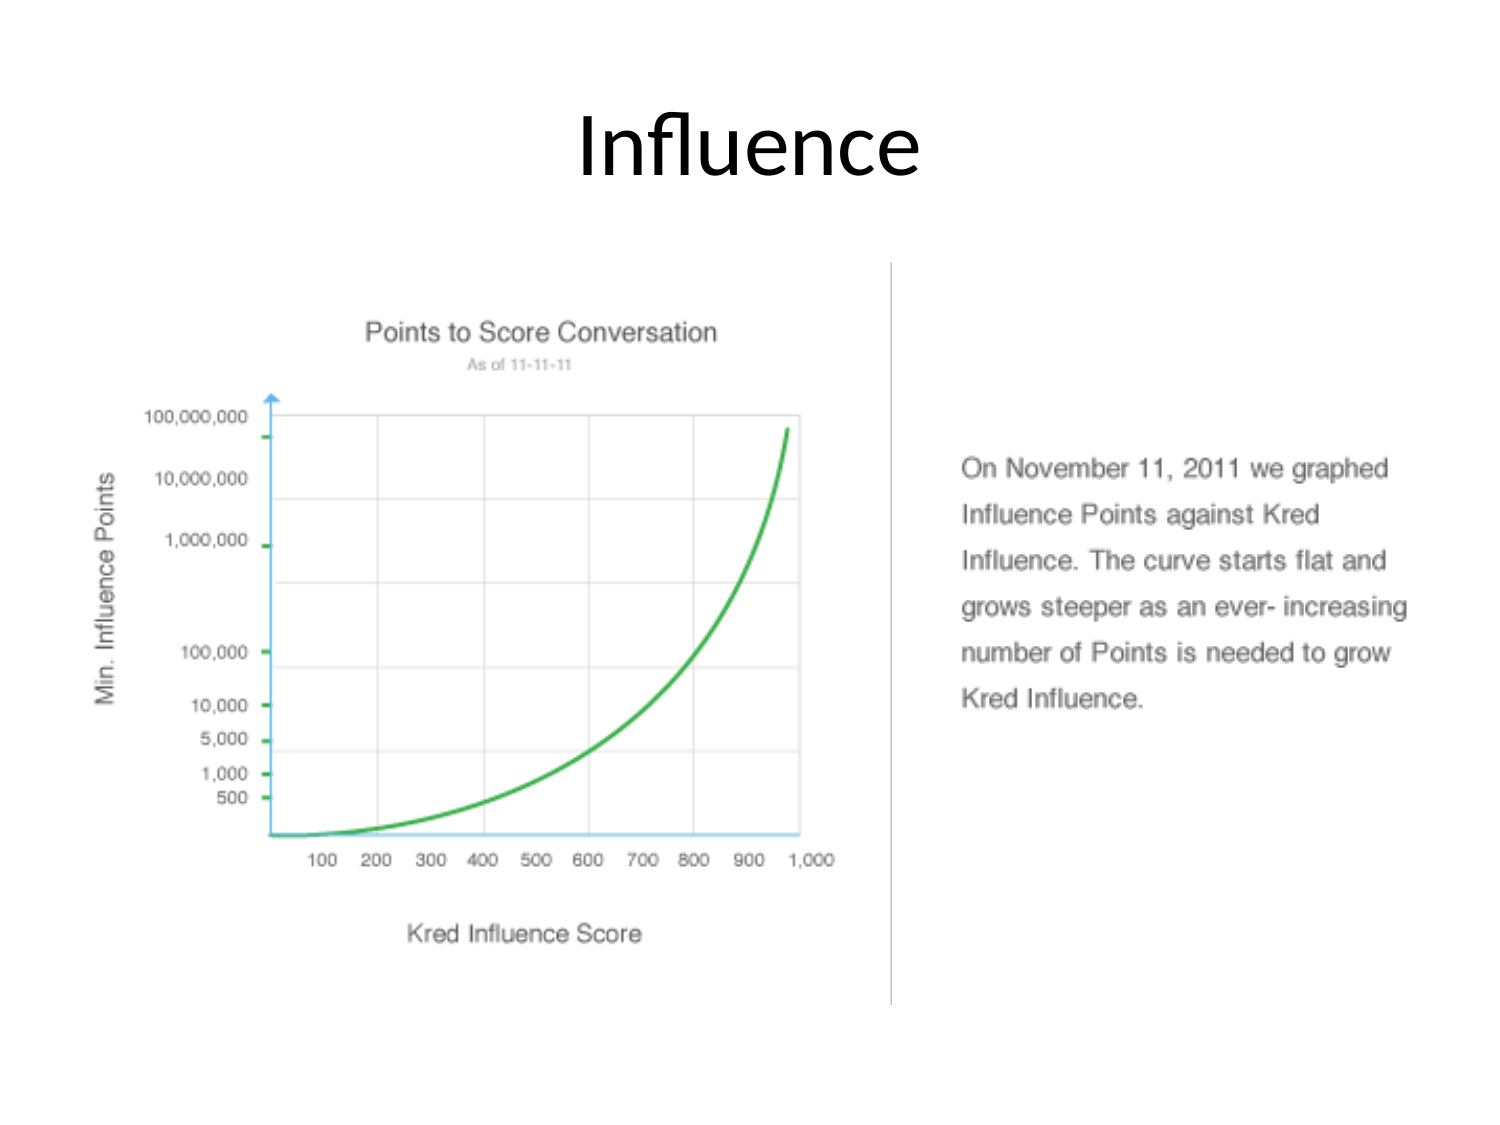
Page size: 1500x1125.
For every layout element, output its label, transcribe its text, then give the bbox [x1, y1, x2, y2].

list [74, 262, 1426, 1006]
title Influence [75, 45, 1425, 233]
